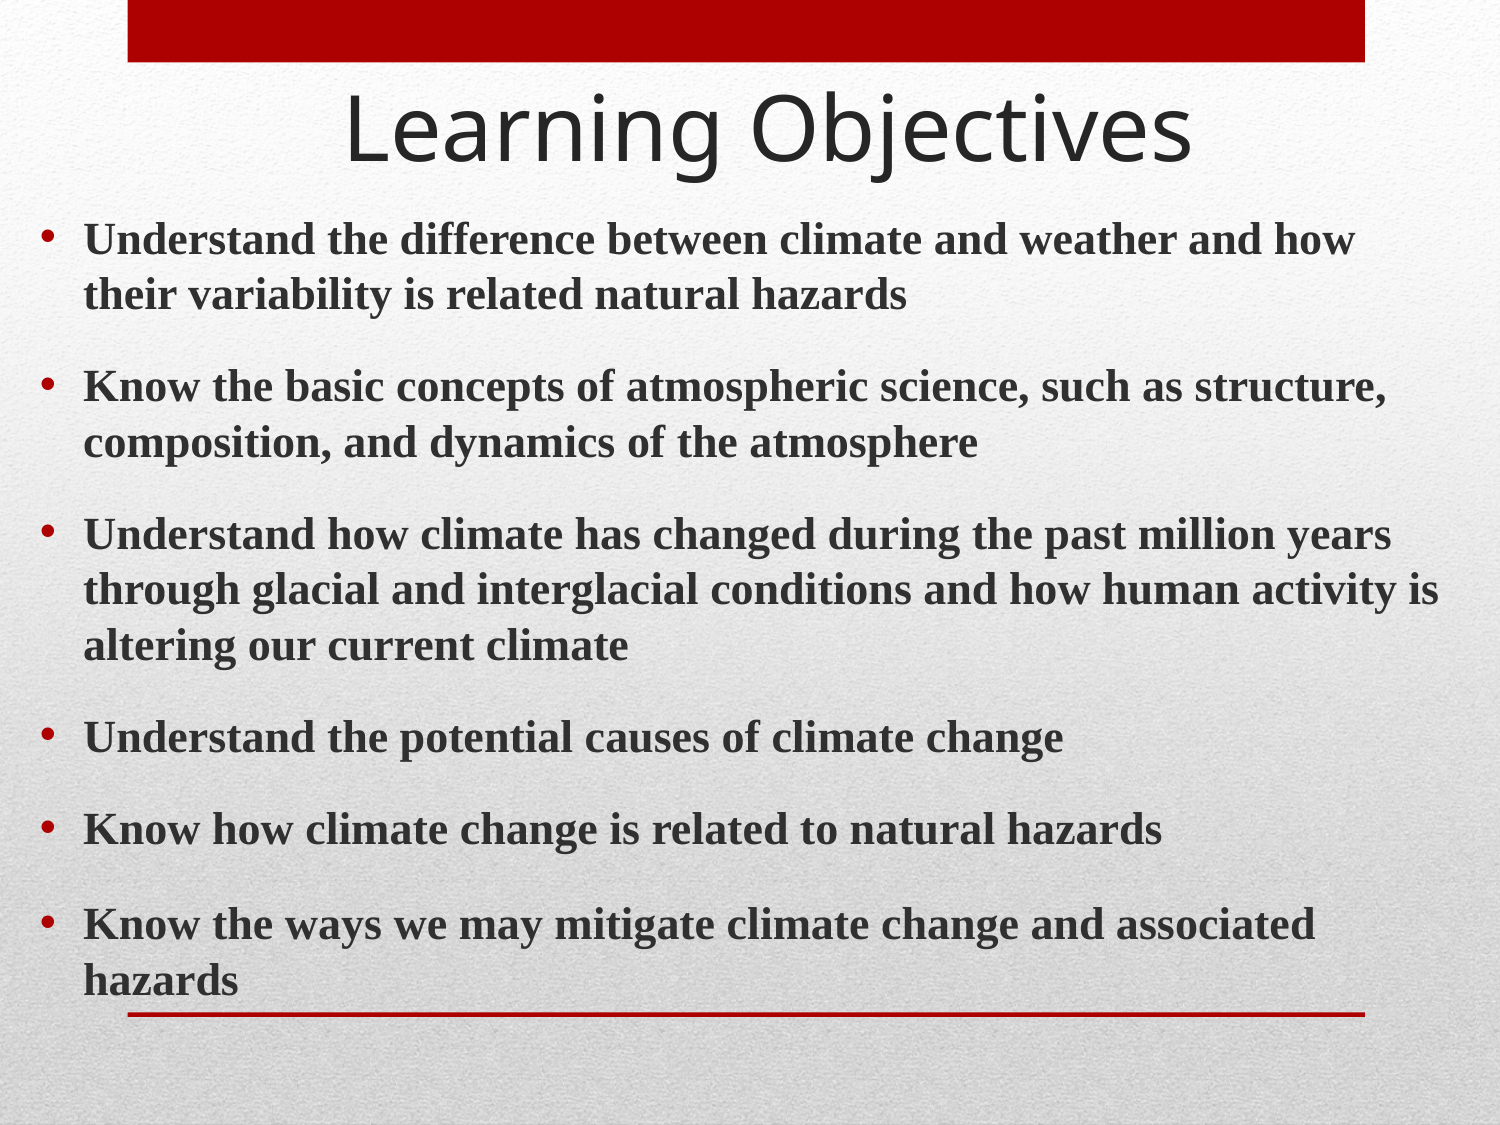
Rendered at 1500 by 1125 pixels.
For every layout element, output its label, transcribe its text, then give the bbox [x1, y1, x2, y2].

list Understand the difference between climate and weather and how their variability is related natural hazards Know the basic concepts of atmospheric science, such as structure, composition, and dynamics of the atmosphere Understand how climate has changed during the past million years through glacial and interglacial conditions and how human activity is altering our current climate Understand the potential causes of climate change Know how climate change is related to natural hazards Know the ways we may mitigate climate change and associated hazards [24, 200, 1475, 1013]
title Learning Objectives [37, 24, 1500, 188]
